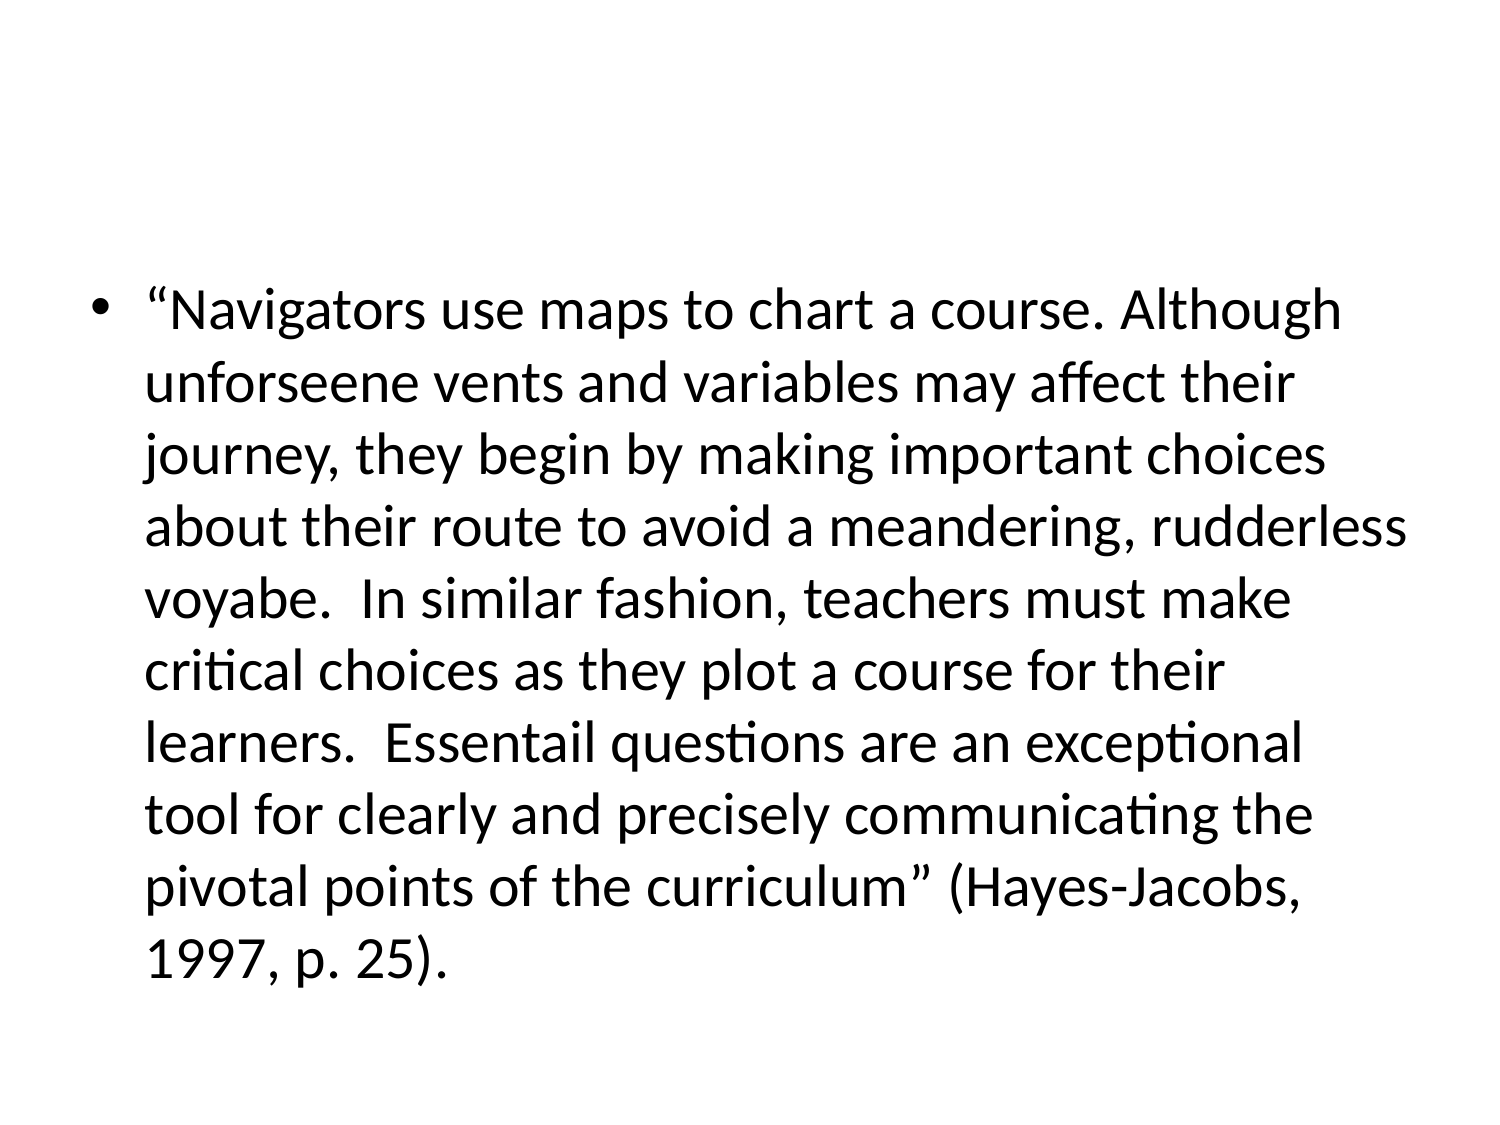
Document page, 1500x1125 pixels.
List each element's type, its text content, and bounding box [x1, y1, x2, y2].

list “Navigators use maps to chart a course. Although unforseene vents and variables may affect their journey, they begin by making important choices about their route to avoid a meandering, rudderless voyabe. In similar fashion, teachers must make critical choices as they plot a course for their learners. Essentail questions are an exceptional tool for clearly and precisely communicating the pivotal points of the curriculum” (Hayes-Jacobs, 1997, p. 25). [75, 262, 1425, 1005]
